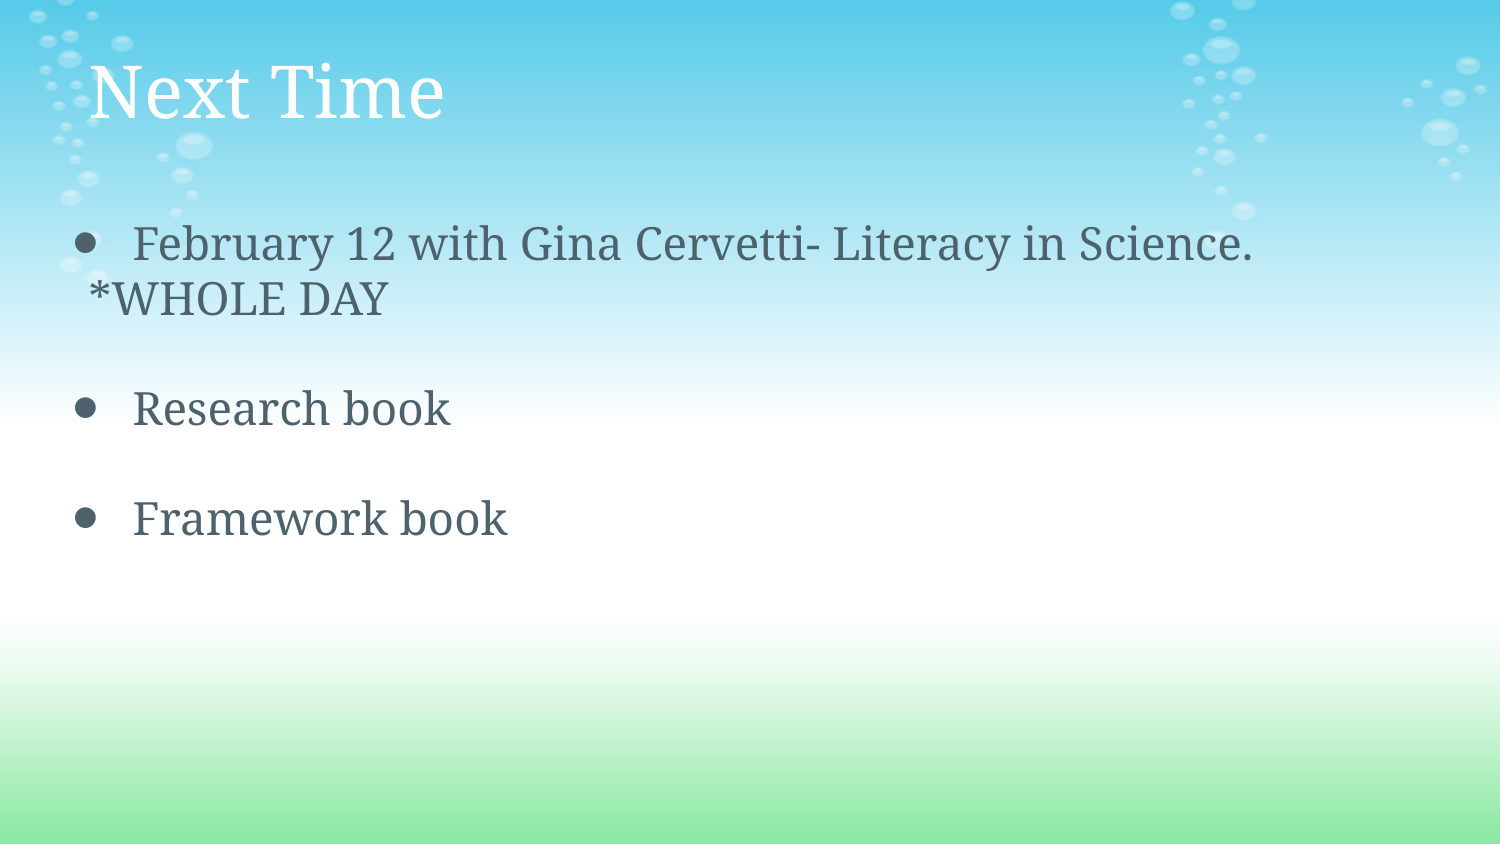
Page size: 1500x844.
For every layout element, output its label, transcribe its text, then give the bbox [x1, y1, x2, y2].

list February 12 with Gina Cervetti- Literacy in Science. *WHOLE DAY Research book Framework book [45, 202, 1455, 810]
picture [0, 0, 1500, 844]
title Next Time [45, 33, 1455, 135]
